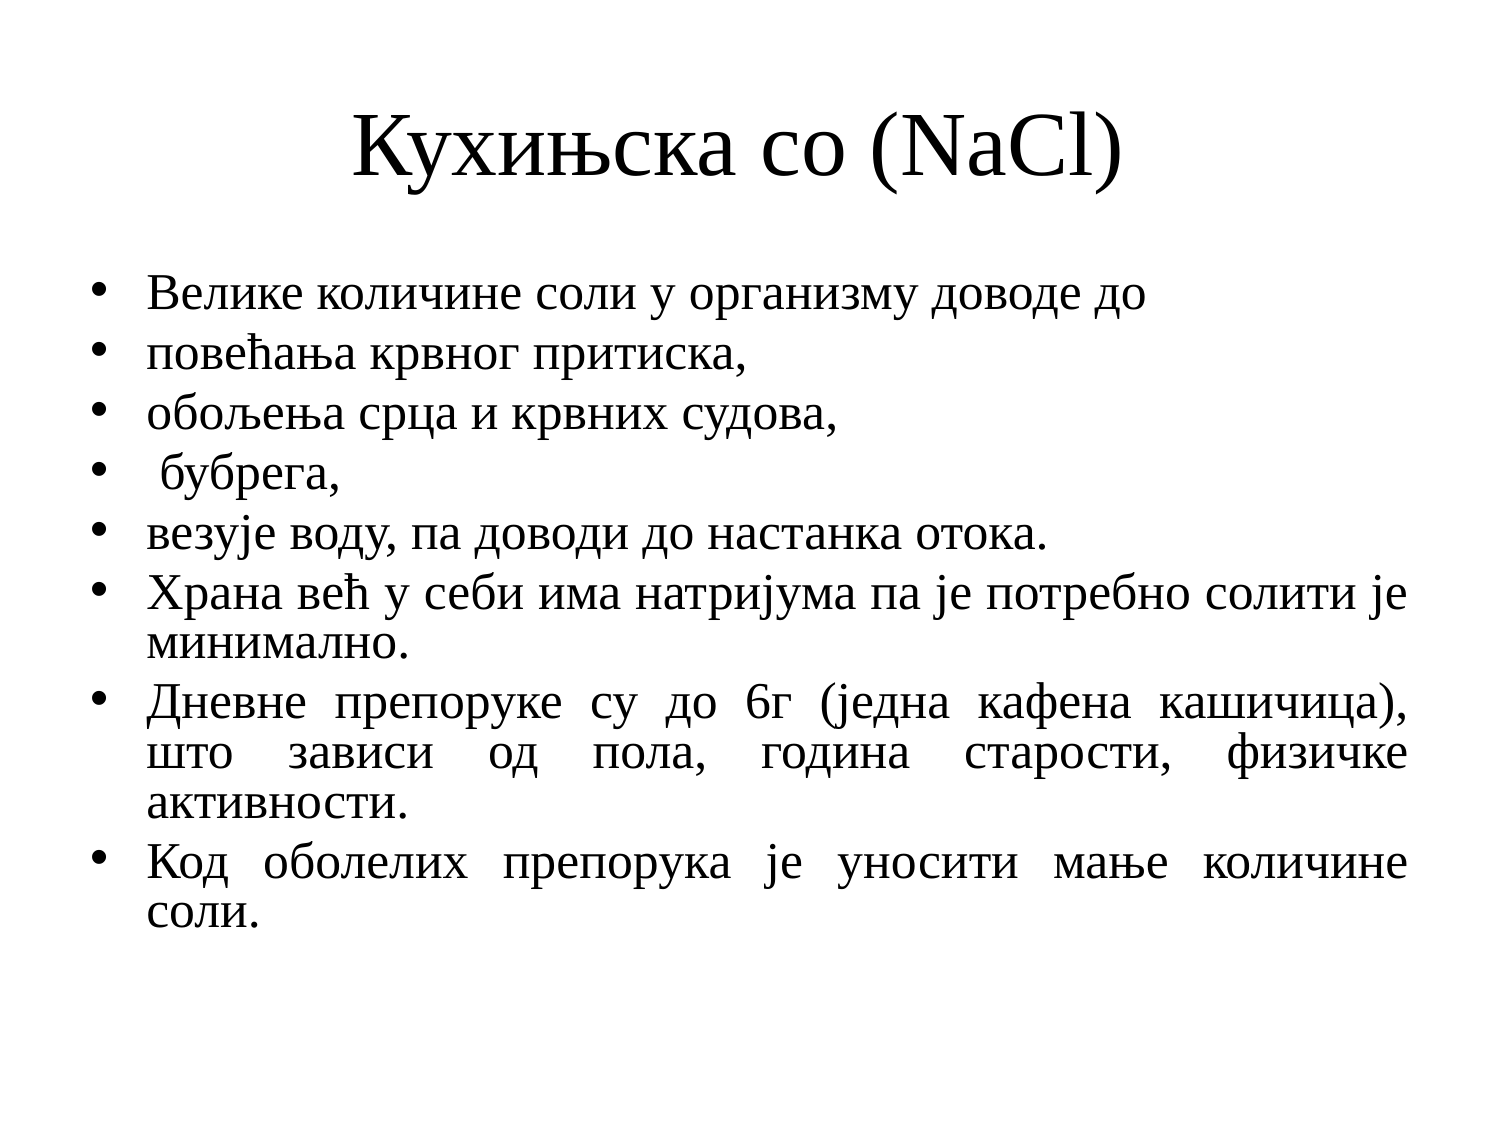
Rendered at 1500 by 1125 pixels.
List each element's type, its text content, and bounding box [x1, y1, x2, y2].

title Кухињска со (NaCl) [75, 45, 1425, 233]
list Велике количине соли у организму доводе до повећања крвног притиска, обољења срца и крвних судова, бубрега, везује воду, па доводи до настанка отока. Храна већ у себи има натријума па је потребно солити је минимално. Дневне препоруке су до 6г (једна кафена кашичица), што зависи од пола, година старости, физичке активности. Код оболелих препорука је уносити мање количине соли. [75, 262, 1425, 1005]
